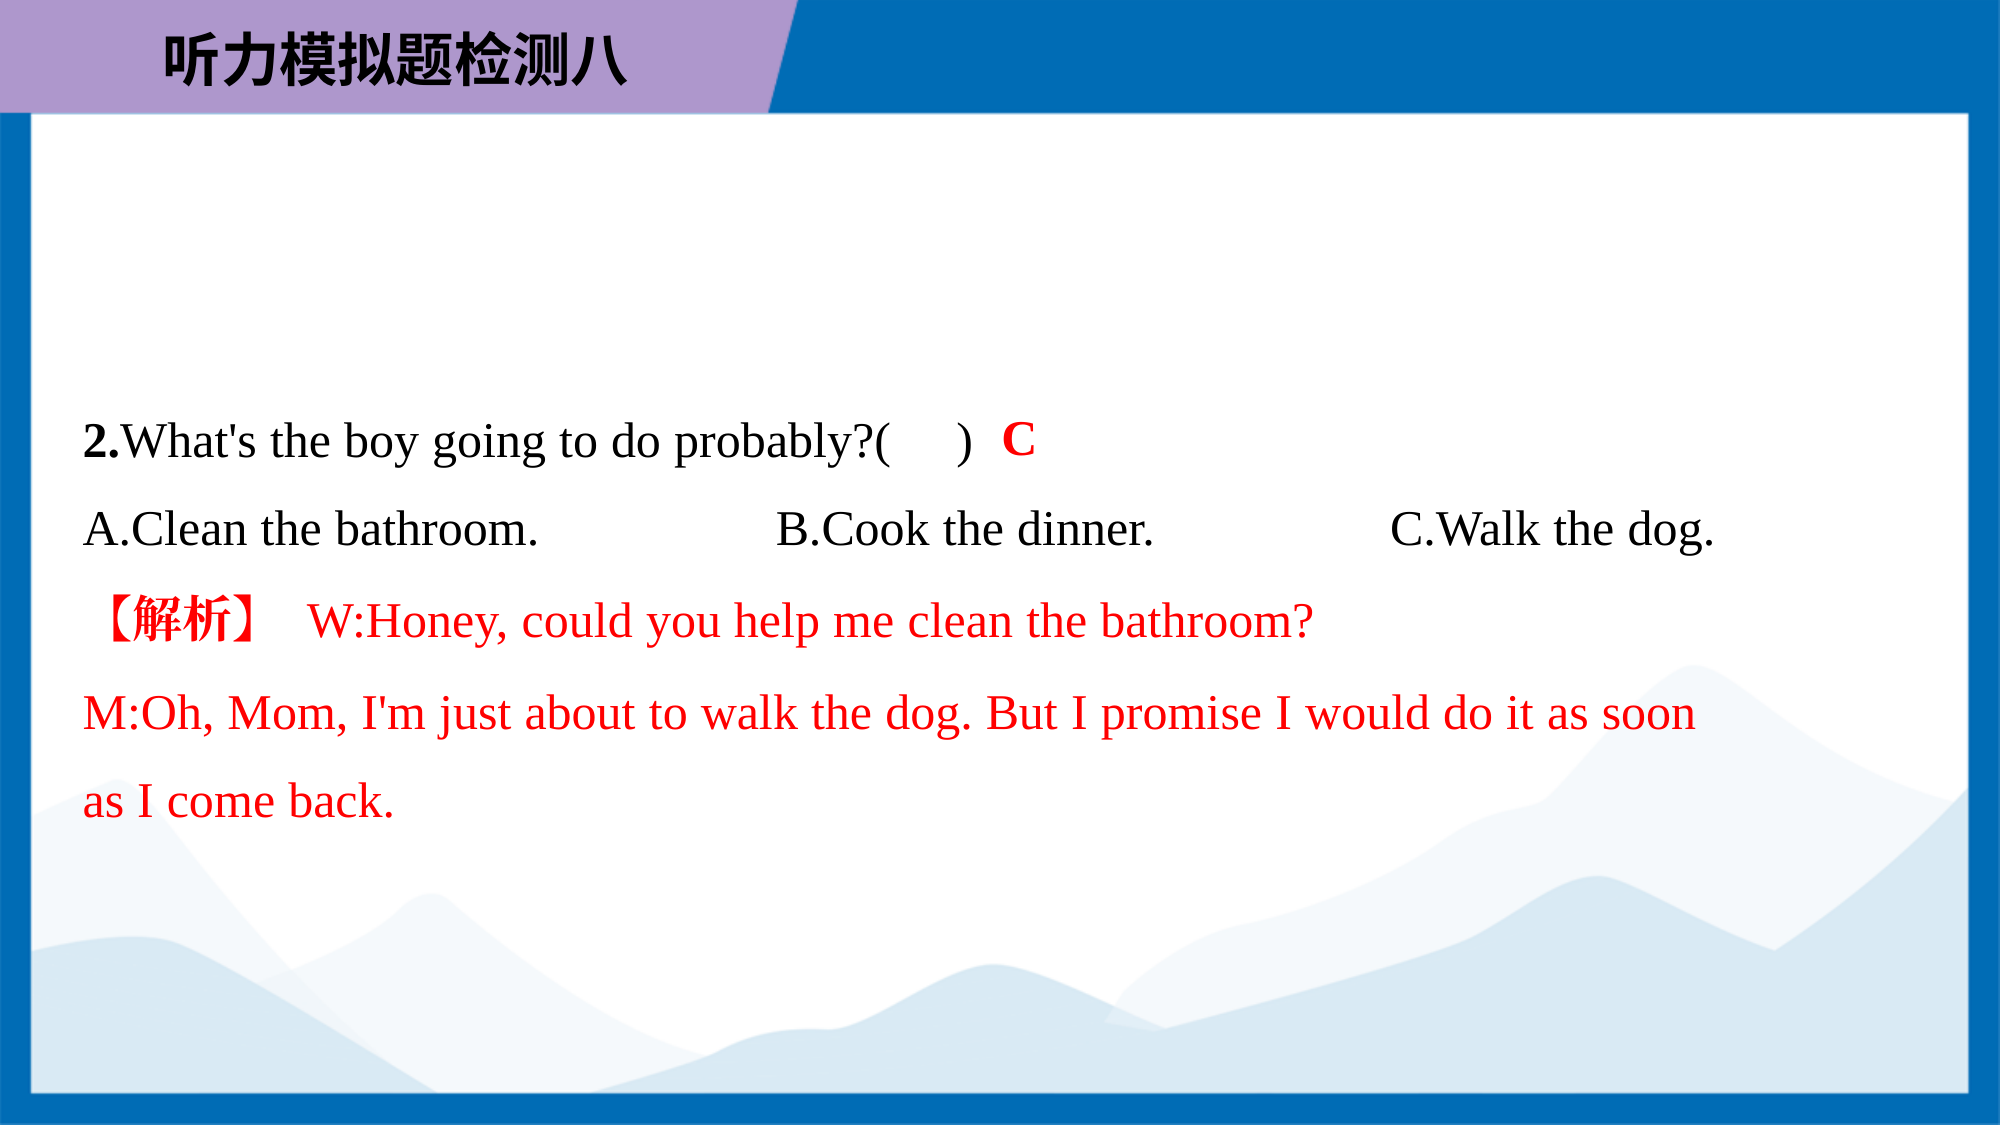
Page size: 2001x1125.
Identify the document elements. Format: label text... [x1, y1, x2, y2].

text_box C [983, 378, 1056, 457]
text_box A.Clean the bathroom. B.Cook the dinner. C.Walk the dog. [82, 467, 1917, 546]
text_box 2.What's the boy going to do probably?( ) [82, 379, 1917, 458]
text_box 【解析】 W:Honey, could you help me clean the bathroom? M:Oh, Mom, I'm just about to walk the dog. But I promise I would do it as soon as I come back. [82, 556, 1917, 818]
picture [0, 0, 2000, 1125]
